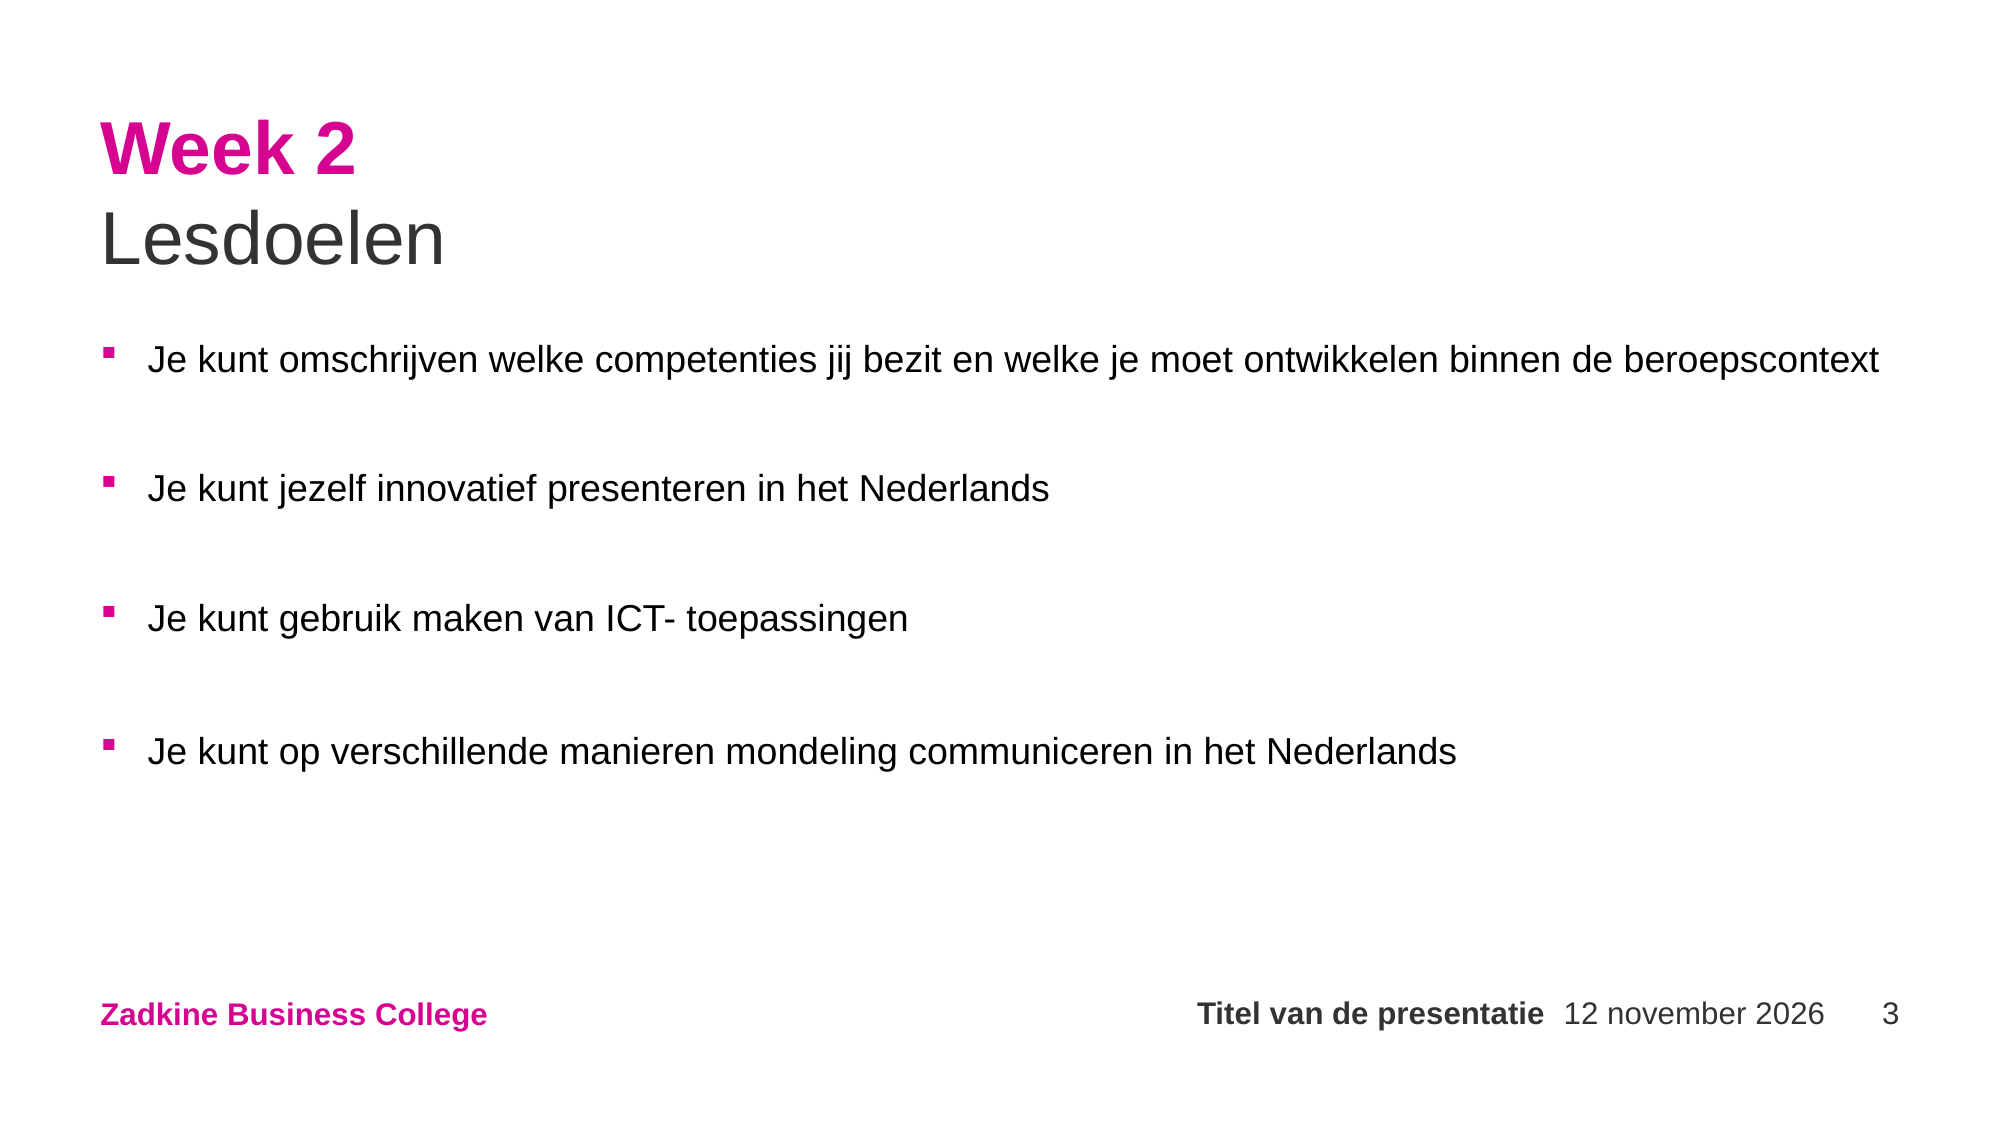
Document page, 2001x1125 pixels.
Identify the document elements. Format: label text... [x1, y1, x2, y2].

footer Titel van de presentatie [870, 993, 1546, 1033]
list Je kunt omschrijven welke competenties jij bezit en welke je moet ontwikkelen binnen de beroepscontext Je kunt jezelf innovatief presenteren in het Nederlands Je kunt gebruik maken van ICT- toepassingen Je kunt op verschillende manieren mondeling communiceren in het Nederlands [100, 331, 1900, 917]
title Week 2 [100, 100, 1900, 189]
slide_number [1546, 993, 1825, 1033]
slide_number 3 [1825, 993, 1900, 1033]
list Lesdoelen [100, 189, 1900, 280]
